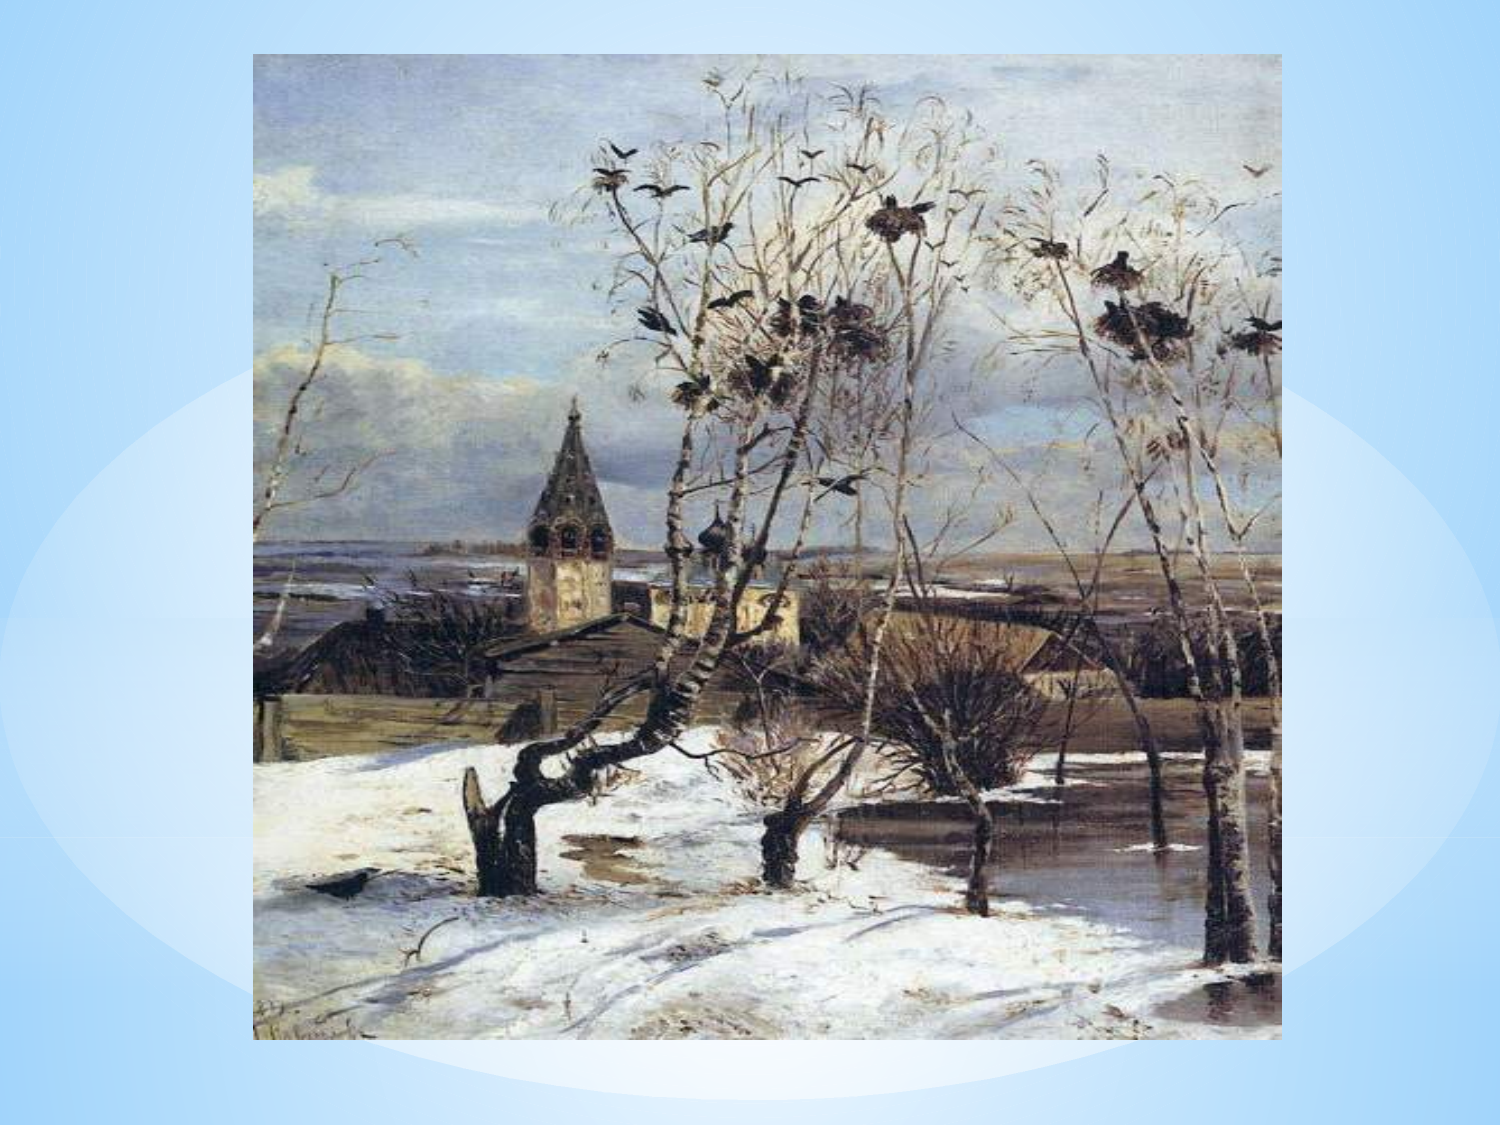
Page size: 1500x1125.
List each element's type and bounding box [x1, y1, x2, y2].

picture [253, 54, 1282, 1040]
